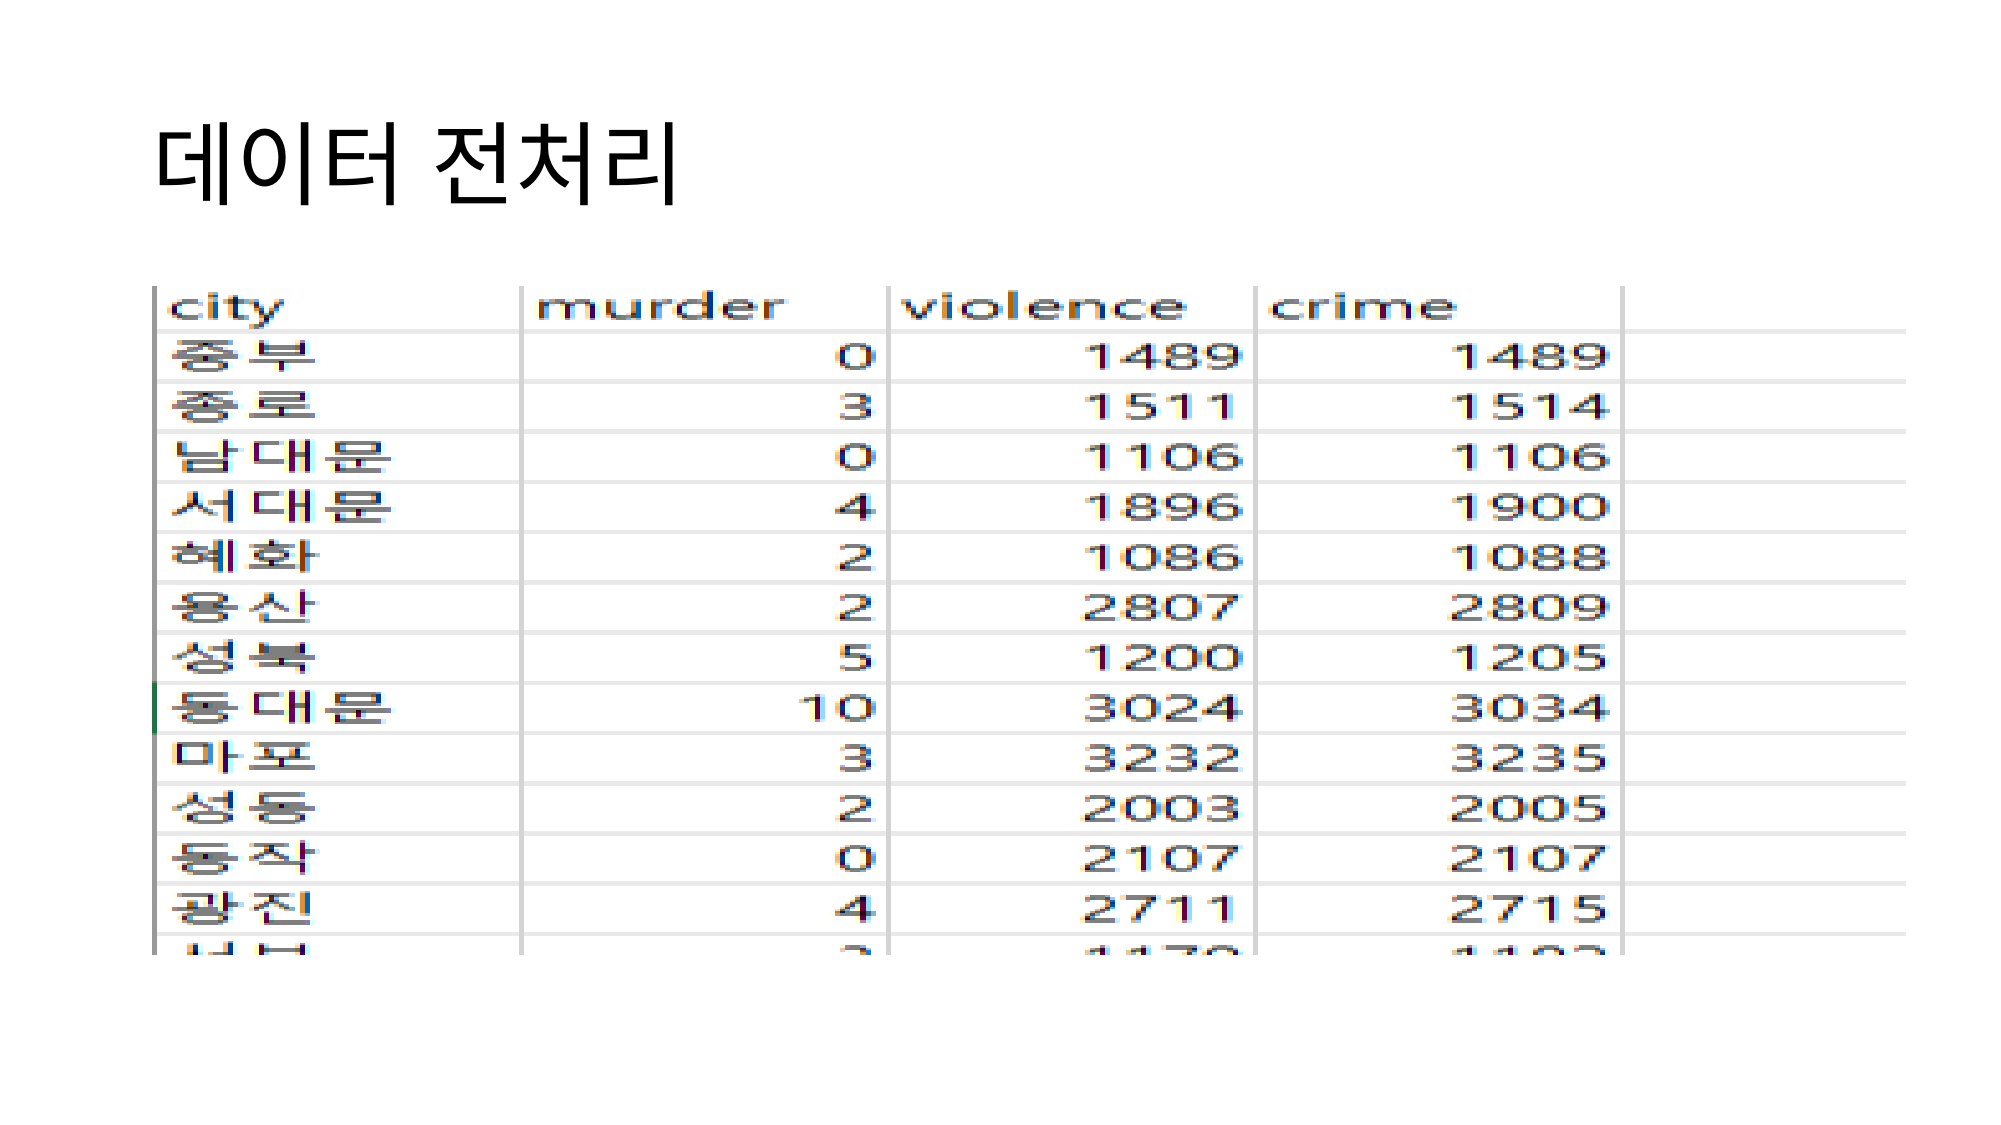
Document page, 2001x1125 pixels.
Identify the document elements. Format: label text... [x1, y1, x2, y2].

title 데이터 전처리 [137, 59, 1863, 277]
picture [137, 277, 1906, 955]
